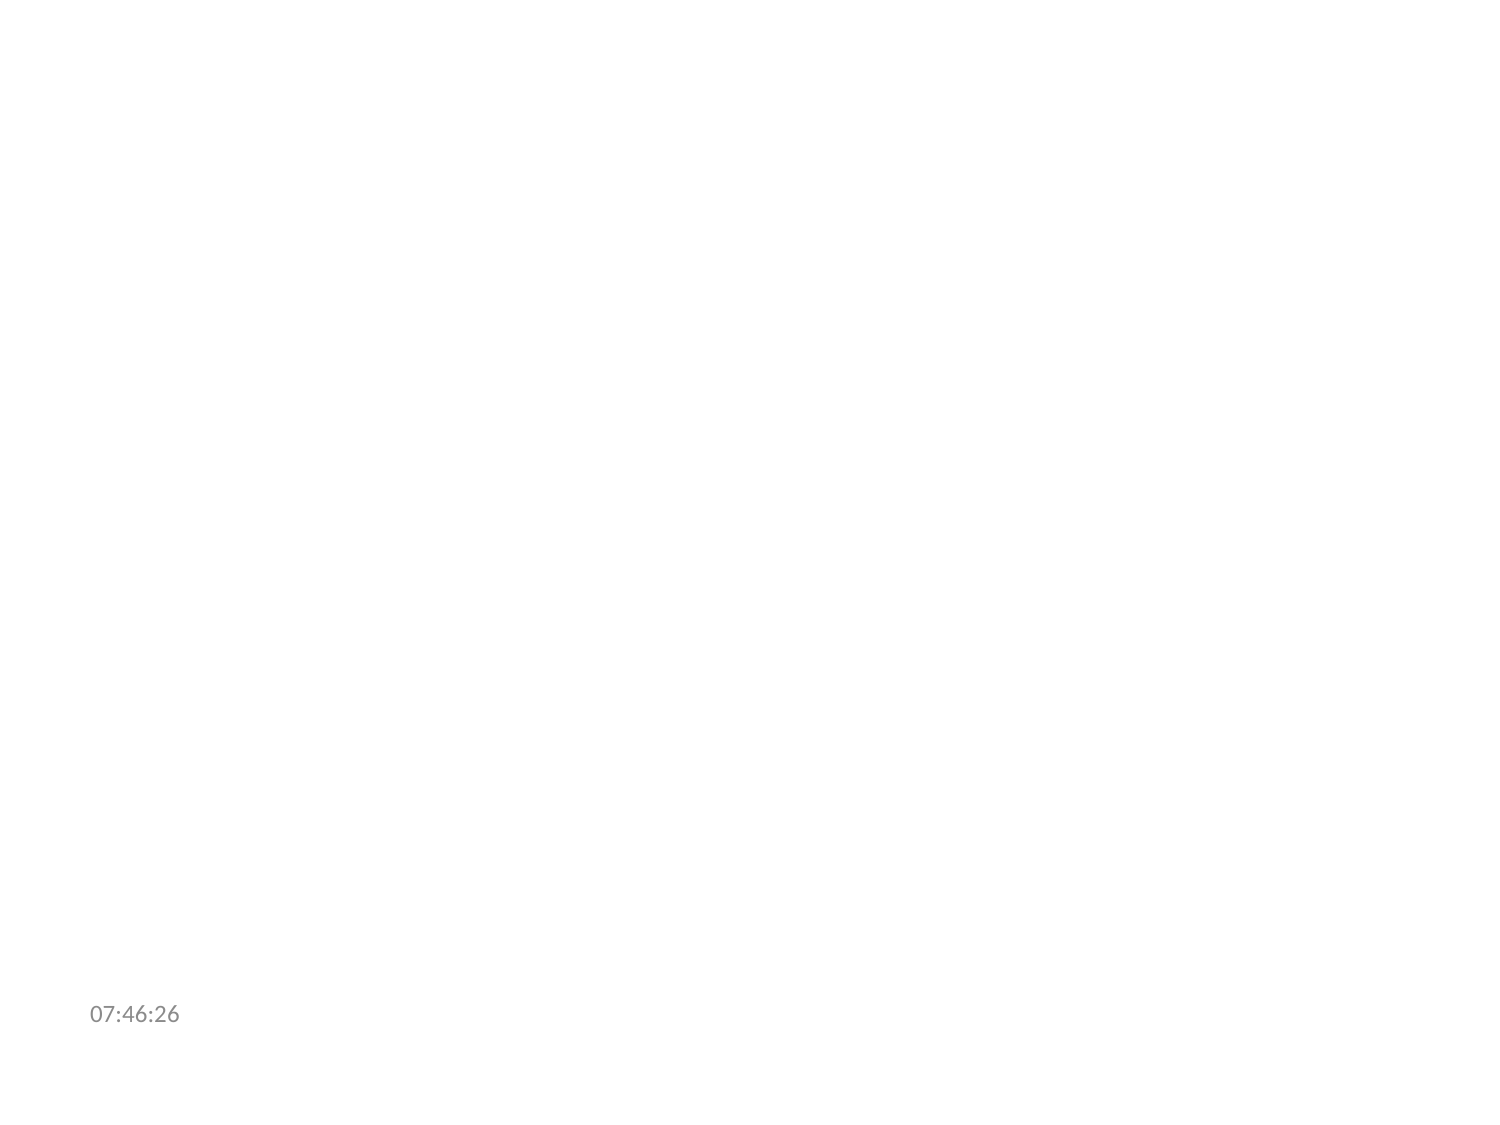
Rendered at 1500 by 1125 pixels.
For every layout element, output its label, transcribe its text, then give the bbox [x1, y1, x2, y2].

text_box 15:35:09 [75, 982, 425, 1043]
